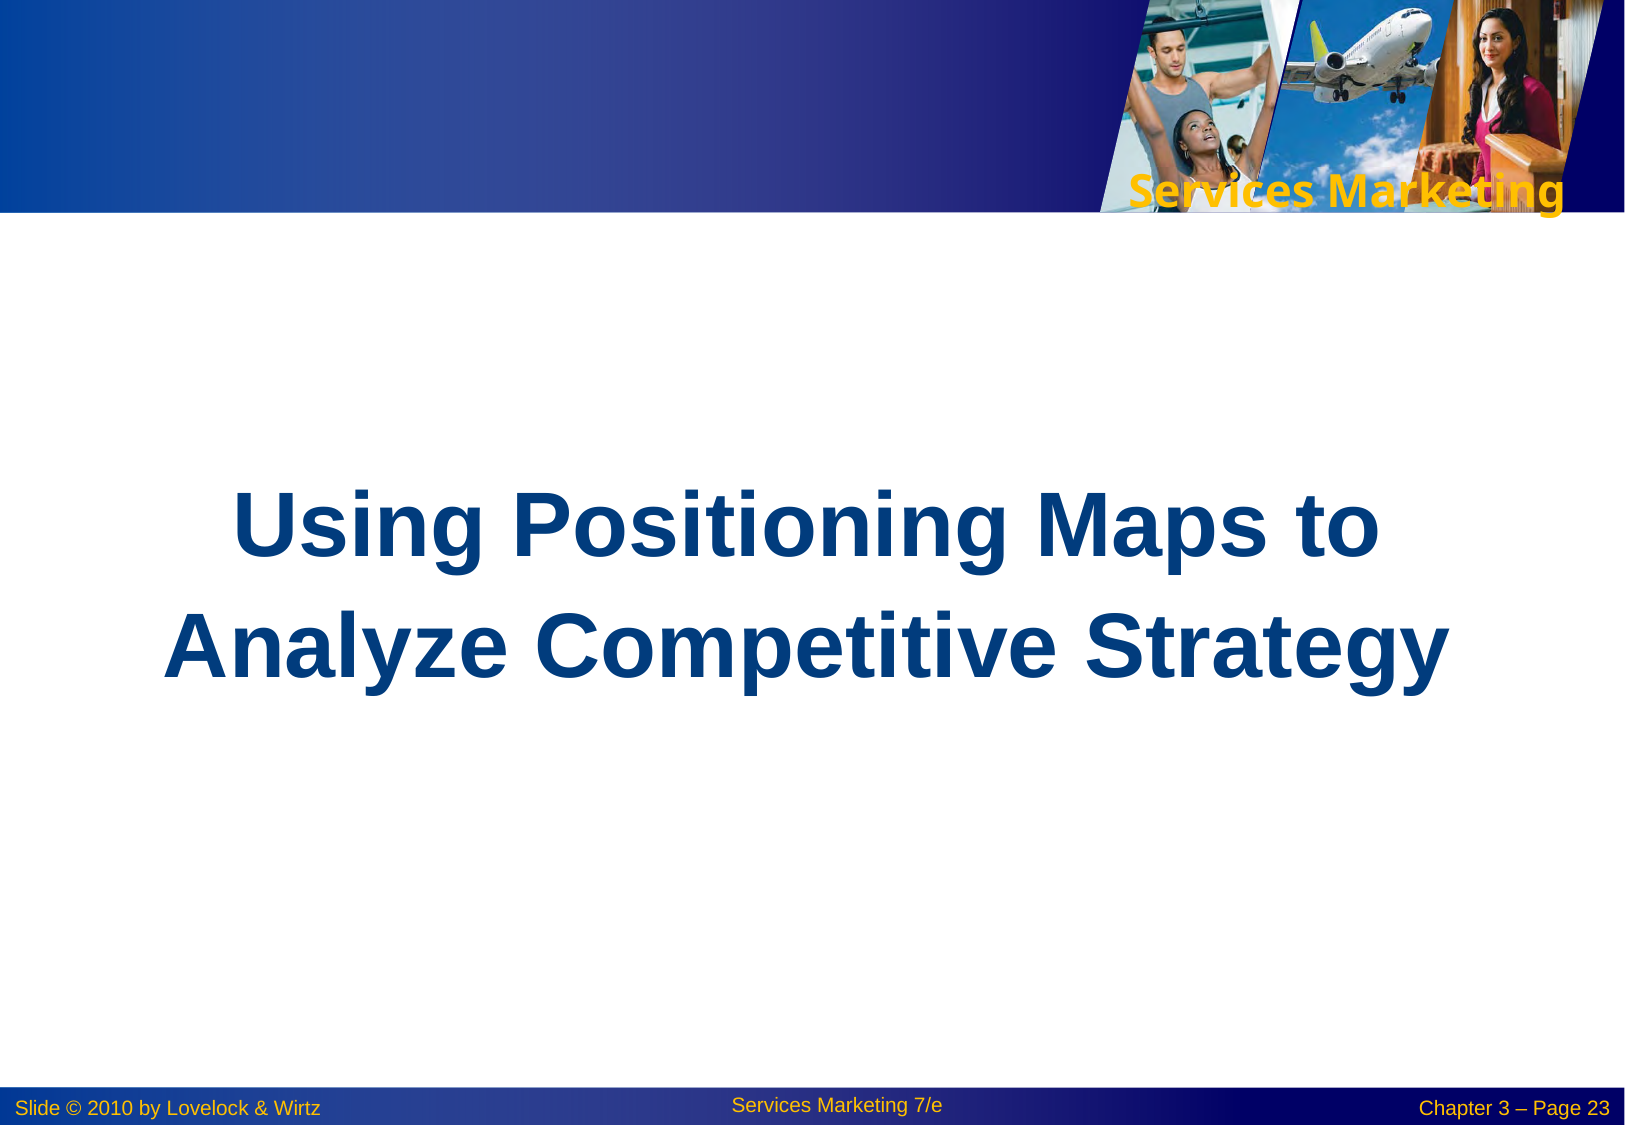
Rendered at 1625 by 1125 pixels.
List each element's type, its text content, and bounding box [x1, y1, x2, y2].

text_box Using Positioning Maps to Analyze Competitive Strategy [115, 410, 1500, 740]
picture [1162, 186, 1172, 192]
picture [1100, 0, 1604, 213]
picture [1546, 187, 1556, 202]
